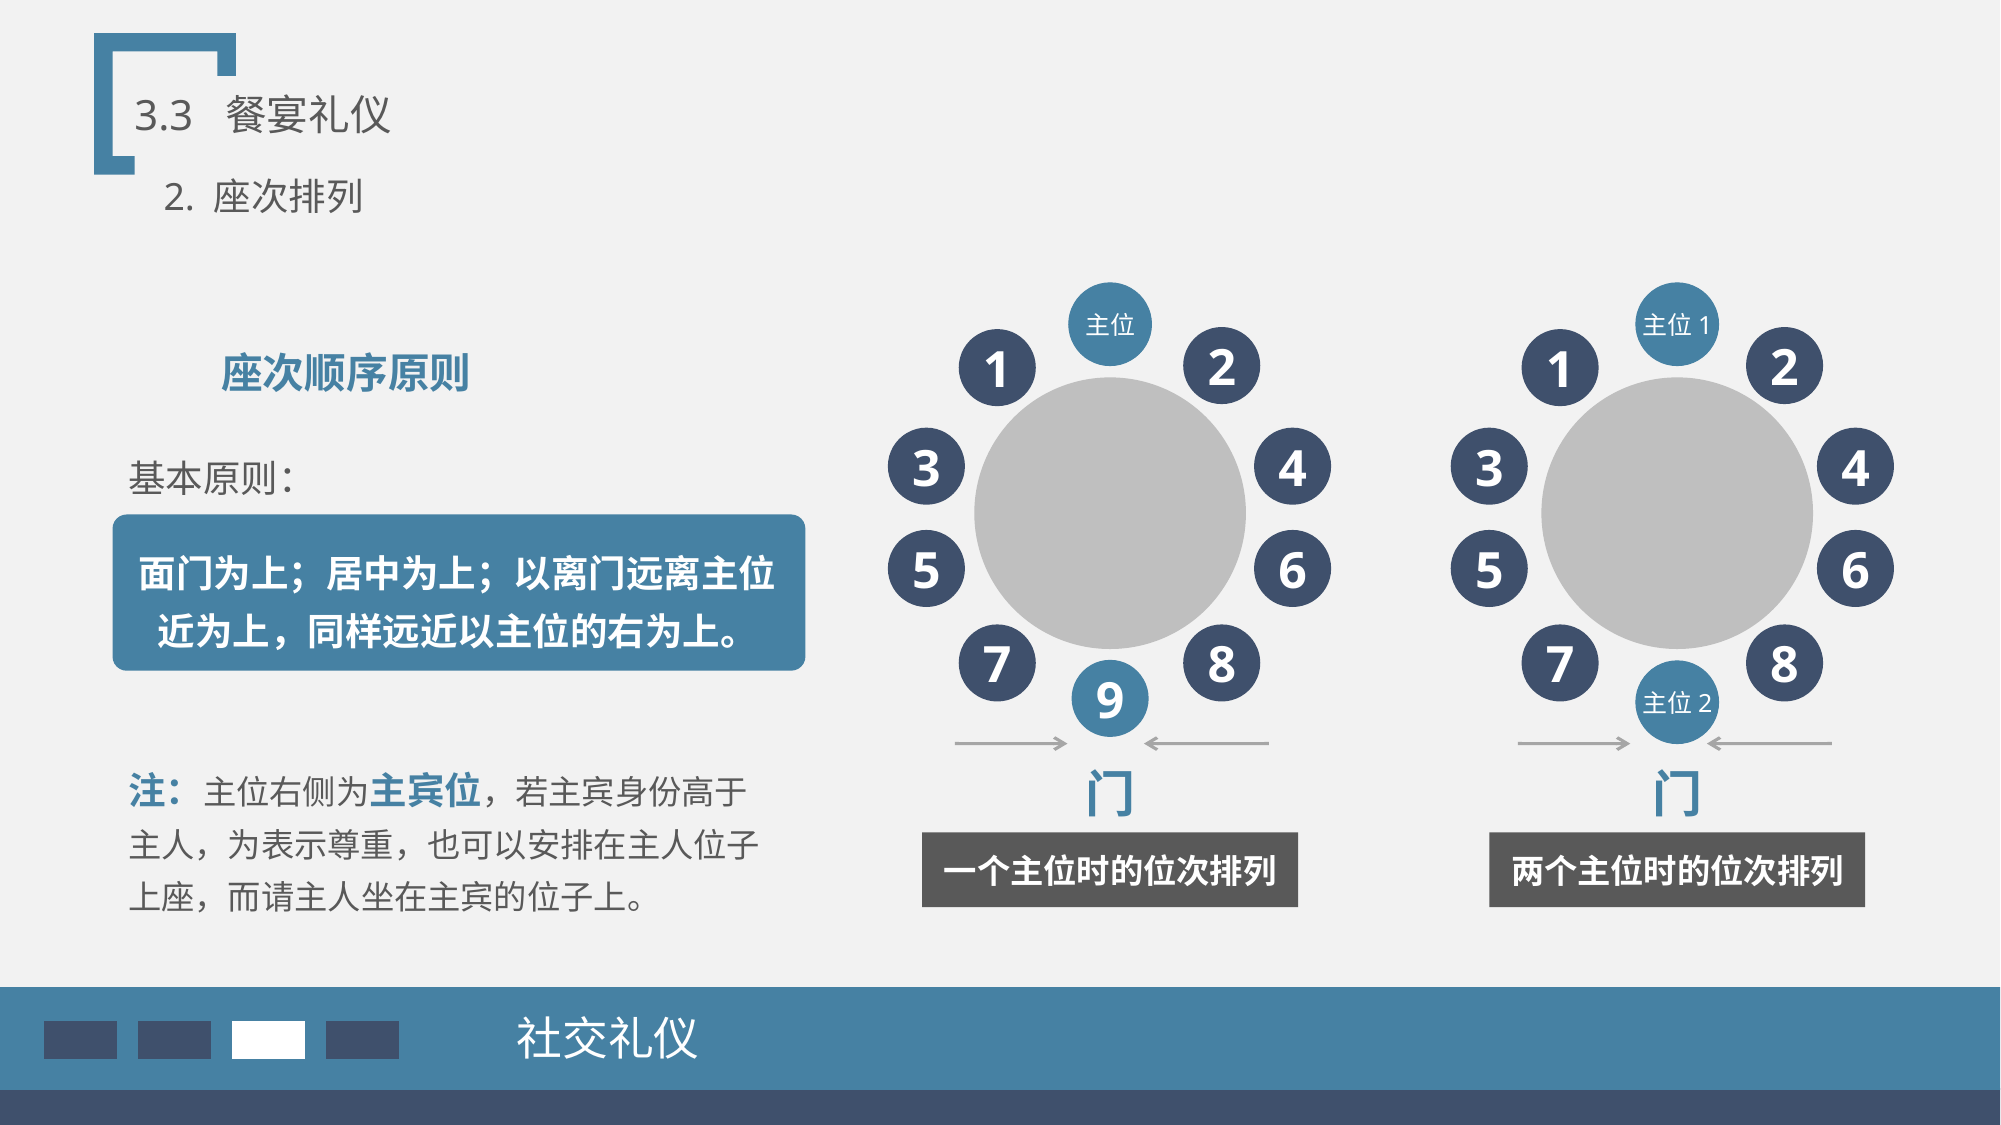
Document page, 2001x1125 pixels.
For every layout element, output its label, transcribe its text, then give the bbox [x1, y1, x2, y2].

text_box 面门为上；居中为上；以离门远离主位近为上，同样远近以主位的右为上。 [119, 528, 796, 661]
text_box 2. 座次排列 [148, 165, 831, 226]
text_box 3.3 餐宴礼仪 [119, 81, 710, 146]
text_box 基本原则： [113, 433, 687, 507]
text_box 座次顺序原则 [206, 314, 490, 404]
text_box [112, 514, 806, 671]
text_box 注：主位右侧为主宾位，若主宾身份高于主人，为表示尊重，也可以安排在主人位子上座，而请主人坐在主宾的位子上。 [113, 746, 796, 924]
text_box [888, 282, 1331, 908]
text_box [1451, 282, 1893, 908]
